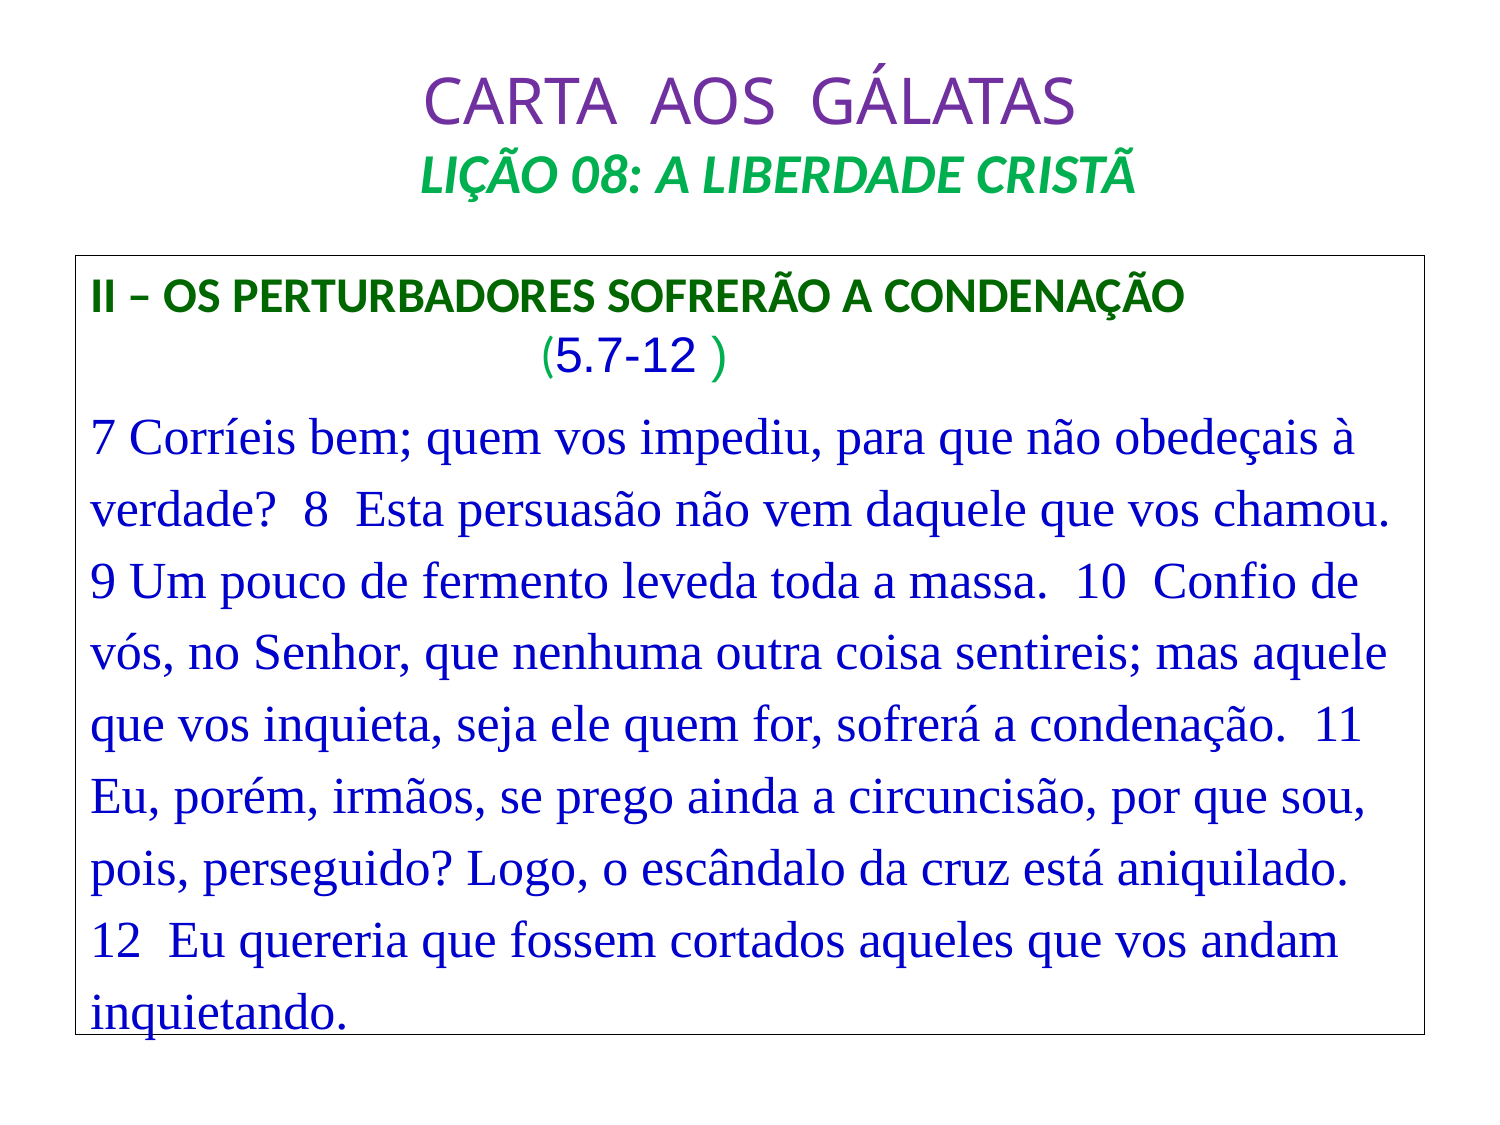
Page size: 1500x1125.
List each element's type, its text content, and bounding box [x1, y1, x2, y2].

list II – OS PERTURBADORES SOFRERÃO A CONDENAÇÃO (5.7-12 ) 7 Corríeis bem; quem vos impediu, para que não obedeçais à verdade? 8 Esta persuasão não vem daquele que vos chamou. 9 Um pouco de fermento leveda toda a massa. 10 Confio de vós, no Senhor, que nenhuma outra coisa sentireis; mas aquele que vos inquieta, seja ele quem for, sofrerá a condenação. 11 Eu, porém, irmãos, se prego ainda a circuncisão, por que sou, pois, perseguido? Logo, o escândalo da cruz está aniquilado. 12 Eu quereria que fossem cortados aqueles que vos andam inquietando. [75, 255, 1425, 1035]
title CARTA AOS GÁLATAS LIÇÃO 08: A LIBERDADE CRISTÃ [75, 45, 1425, 220]
